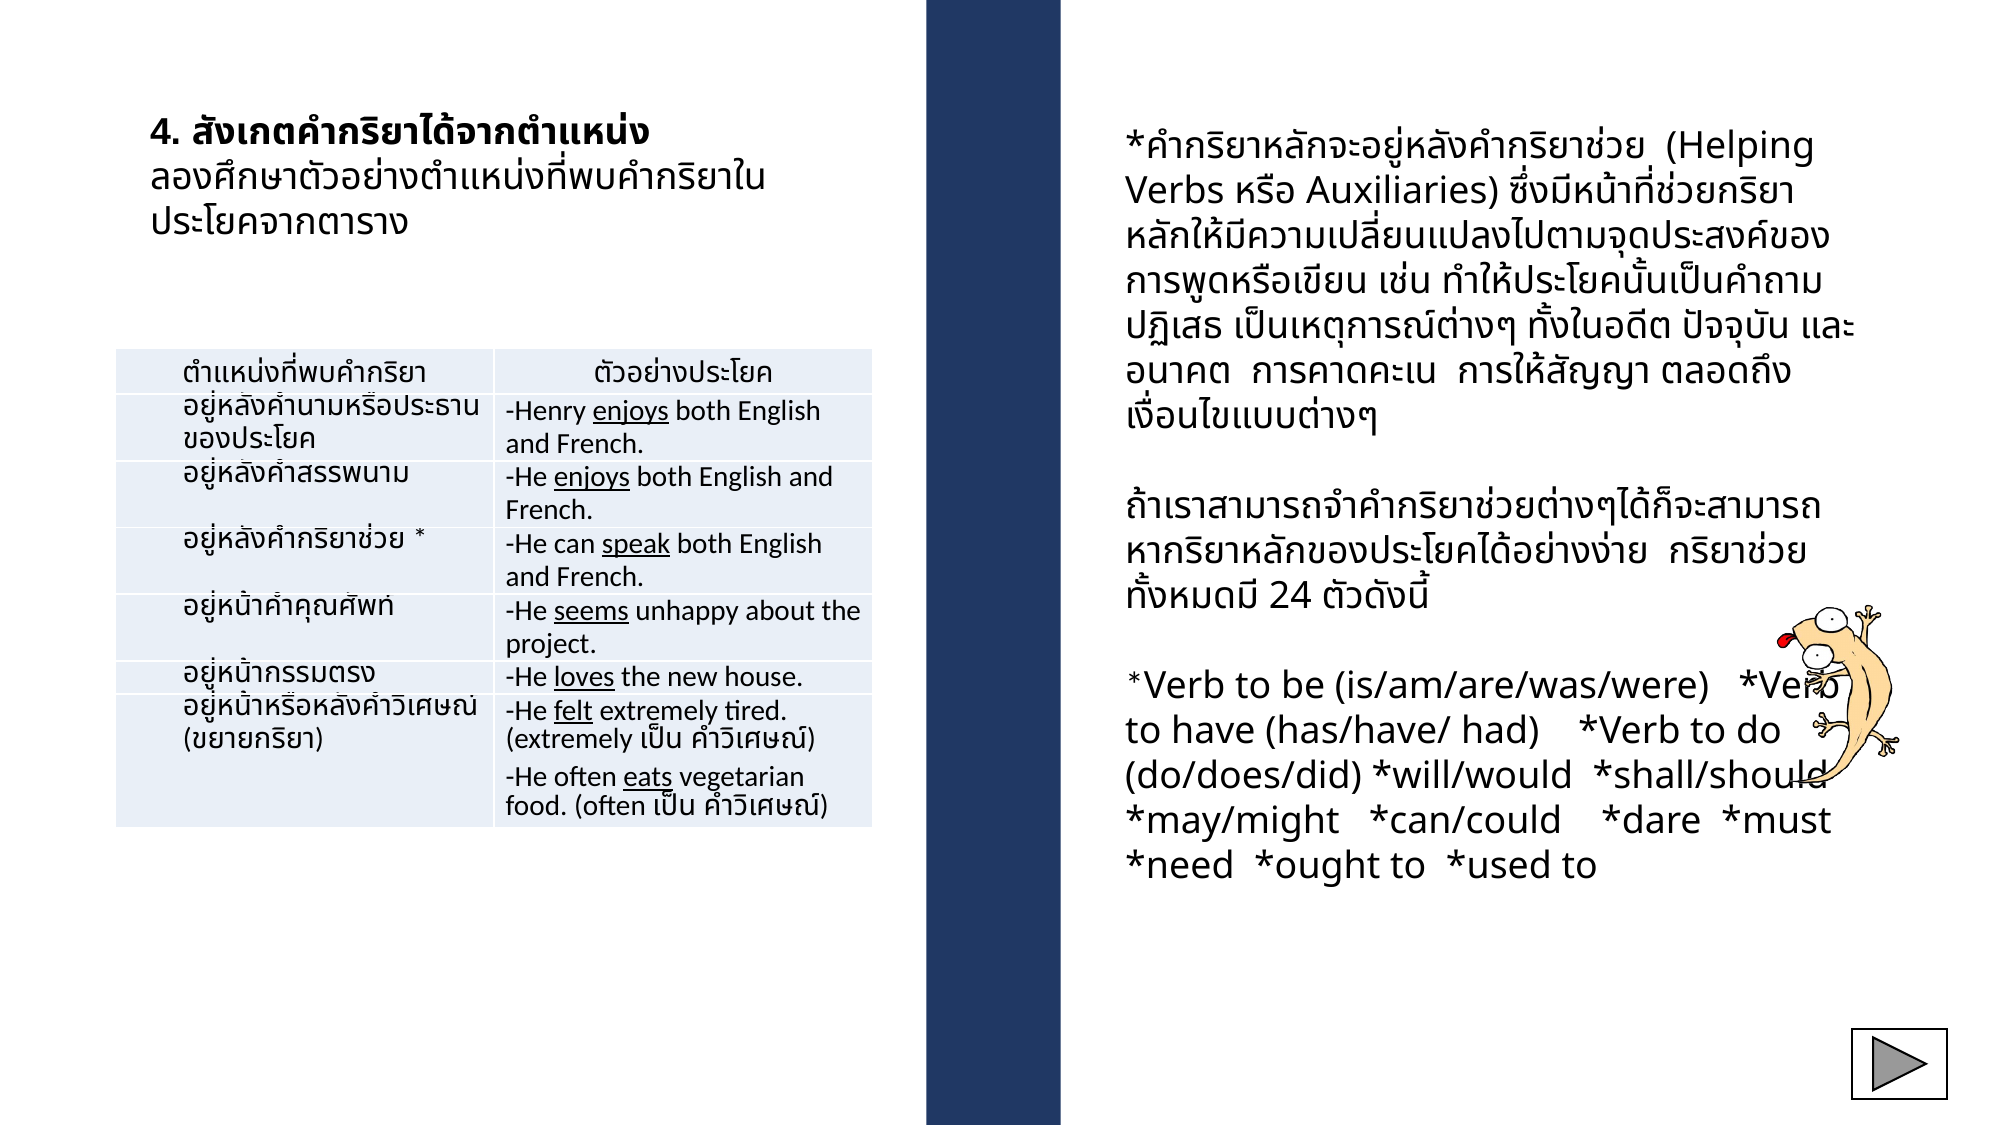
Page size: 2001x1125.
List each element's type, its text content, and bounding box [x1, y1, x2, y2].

table_cell -He loves the new house. [495, 662, 872, 693]
table_cell -He seems unhappy about the project. [495, 595, 872, 660]
text_box 4. สังเกตคำกริยาได้จากตำแหน่ง ลองศึกษาตัวอย่างตำแหน่งที่พบคำกริยาในประโยคจากตาราง [135, 99, 877, 249]
picture [1776, 604, 1900, 784]
table_header ตัวอย่างประโยค [495, 349, 872, 393]
table_cell -He felt extremely tired. (extremely เป็น คำวิเศษณ์) -He often eats vegetarian food. (often เป็น คำวิเศษณ์) [495, 695, 872, 827]
table_cell อยู่หน้าคำคุณศัพท์ [116, 595, 493, 660]
table_cell -Henry enjoys both English and French. [495, 395, 872, 460]
text_box [925, 0, 1062, 1125]
table_cell อยู่หลังคำกริยาช่วย * [116, 528, 493, 593]
text_box [1851, 1028, 1948, 1100]
text_box *คำกริยาหลักจะอยู่หลังคำกริยาช่วย (Helping Verbs หรือ Auxiliaries) ซึ่งมีหน้าที่ช่วยกริยาหลักให้มีความเปลี่ยนแปลงไปตามจุดประสงค์ของการพูดหรือเขียน เช่น ทำให้ประโยคนั้นเป็นคำถาม ปฏิเสธ เป็นเหตุการณ์ต่างๆ ทั้งในอดีต ปัจจุบัน และอนาคต การคาดคะเน การให้สัญญา ตลอดถึงเงื่อนไขแบบต่างๆ ถ้าเราสามารถจำคำกริยาช่วยต่างๆได้ก็จะสามารถหากริยาหลักของประโยคได้อย่างง่าย กริยาช่วยทั้งหมดมี 24 ตัวดังนี้ *Verb to be (is/am/are/was/were) *Verb to have (has/have/ had) *Verb to do (do/does/did) *will/would *shall/should *may/might *can/could *dare *must *need *ought to *used to [1110, 113, 1874, 894]
table_cell อยู่หน้าหรือหลังคำวิเศษณ์ (ขยายกริยา) [116, 695, 493, 827]
table_cell -He enjoys both English and French. [495, 462, 872, 527]
table_header ตำแหน่งที่พบคำกริยา [116, 349, 493, 393]
table_cell -He can speak both English and French. [495, 528, 872, 593]
table_cell อยู่หน้ากรรมตรง [116, 662, 493, 693]
table_cell อยู่หลังคำสรรพนาม [116, 462, 493, 527]
table_cell อยู่หลังคำนามหรือประธานของประโยค [116, 395, 493, 460]
